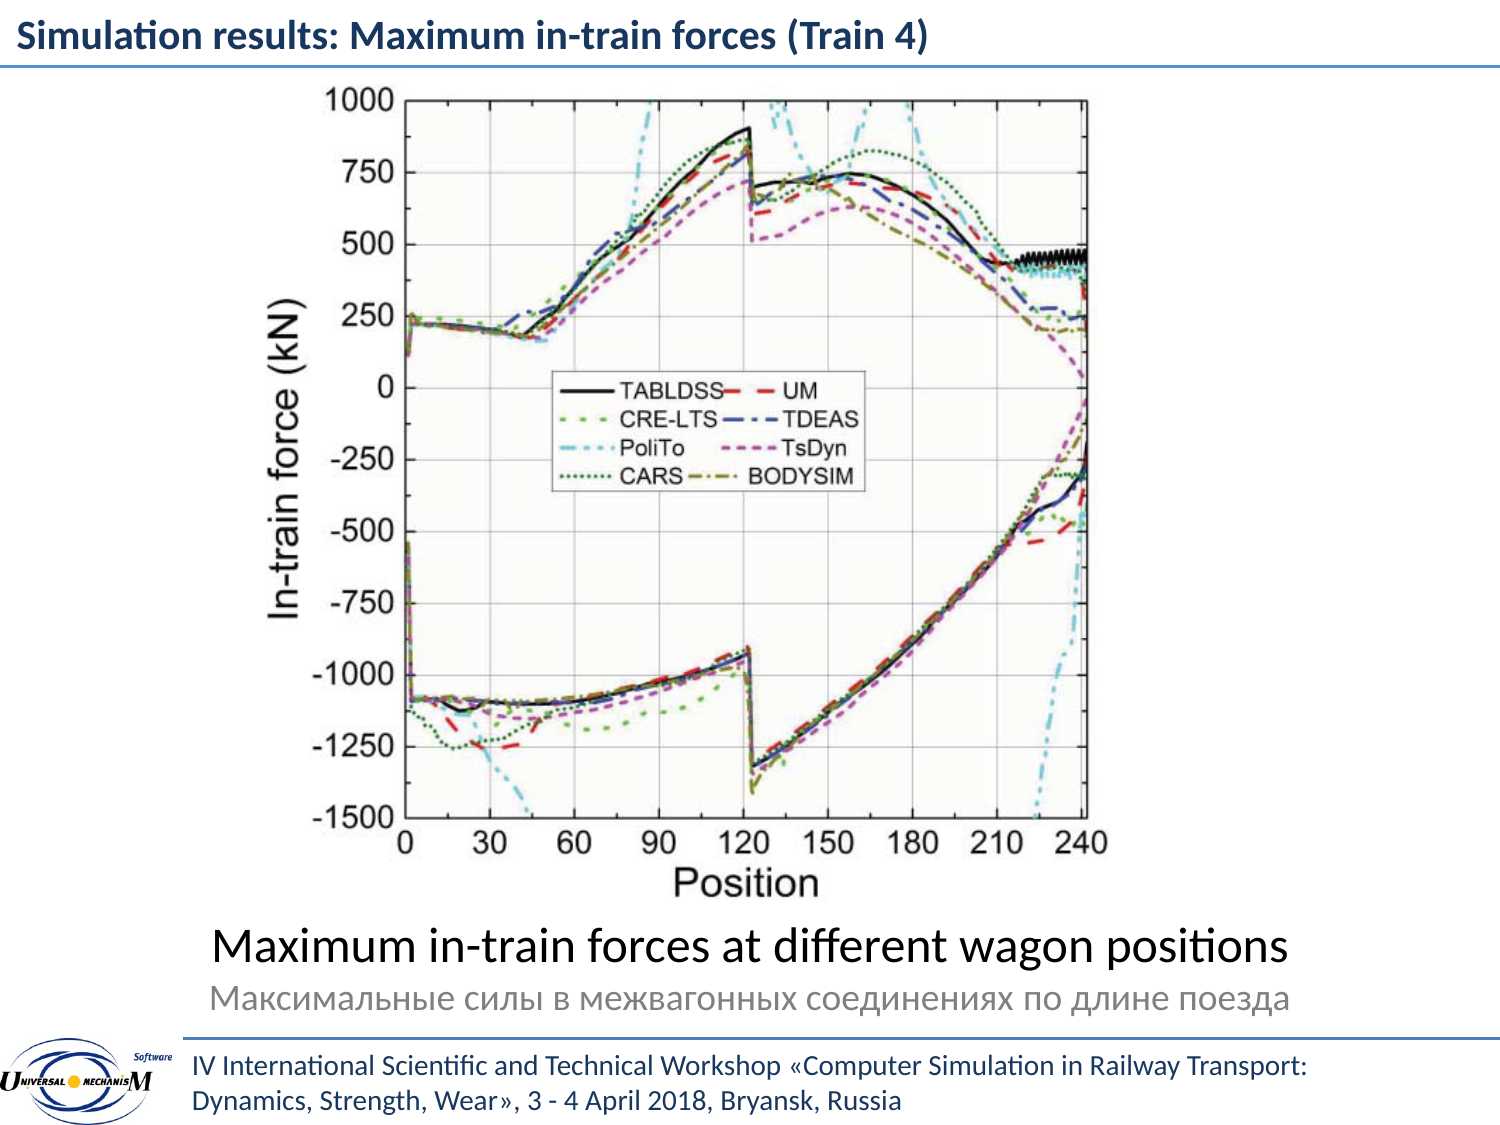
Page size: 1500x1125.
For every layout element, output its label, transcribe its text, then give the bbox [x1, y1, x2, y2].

title Simulation results: Maximum in-train forces (Train 4) [1, 0, 1500, 63]
picture [265, 83, 1110, 900]
picture [0, 1038, 172, 1125]
text_box Maximum in-train forces at different wagon positions Максимальные силы в межвагонных соединениях по длине поезда [35, 905, 1465, 1025]
